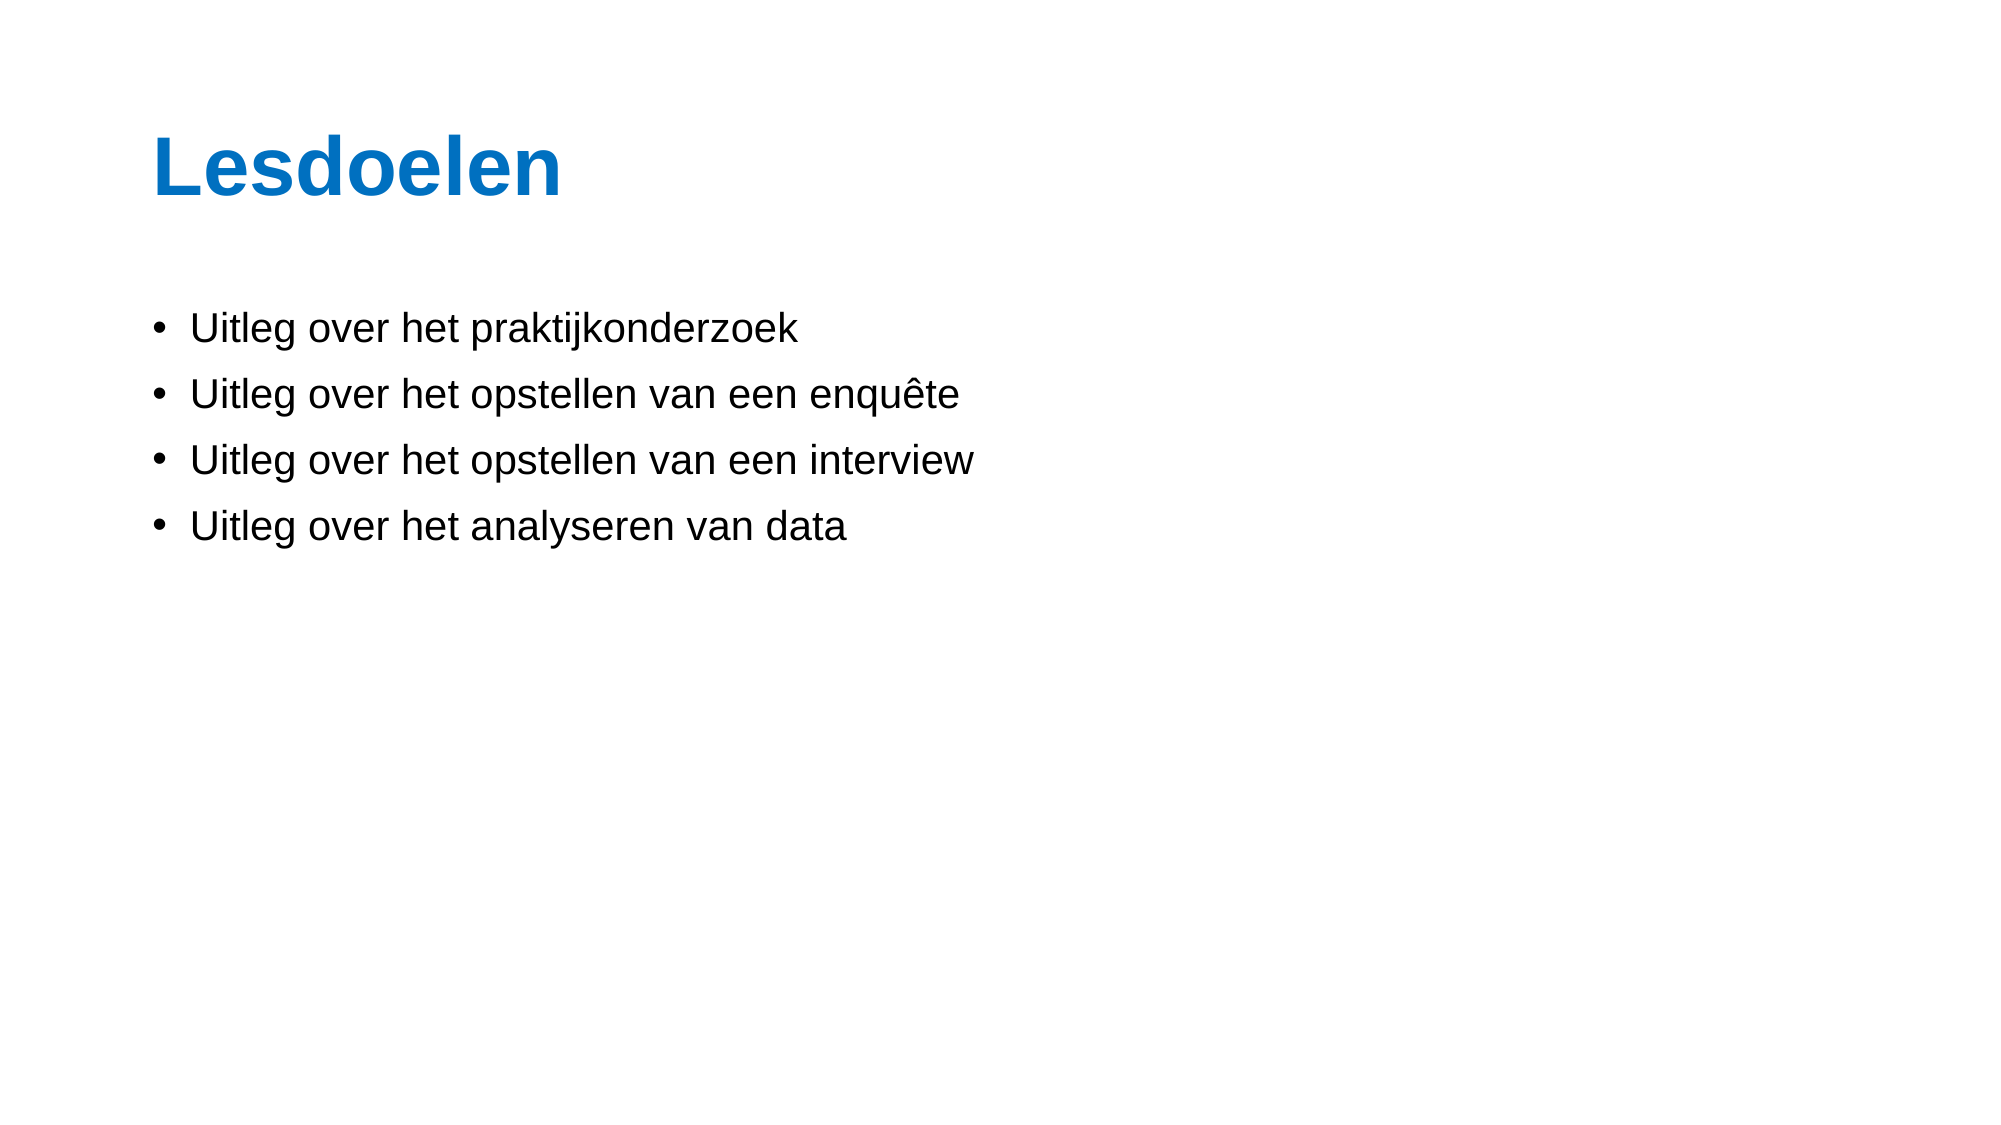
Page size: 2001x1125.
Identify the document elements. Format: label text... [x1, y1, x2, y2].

list Uitleg over het praktijkonderzoek Uitleg over het opstellen van een enquête Uitleg over het opstellen van een interview Uitleg over het analyseren van data [137, 299, 1863, 1014]
title Lesdoelen [137, 59, 1863, 278]
